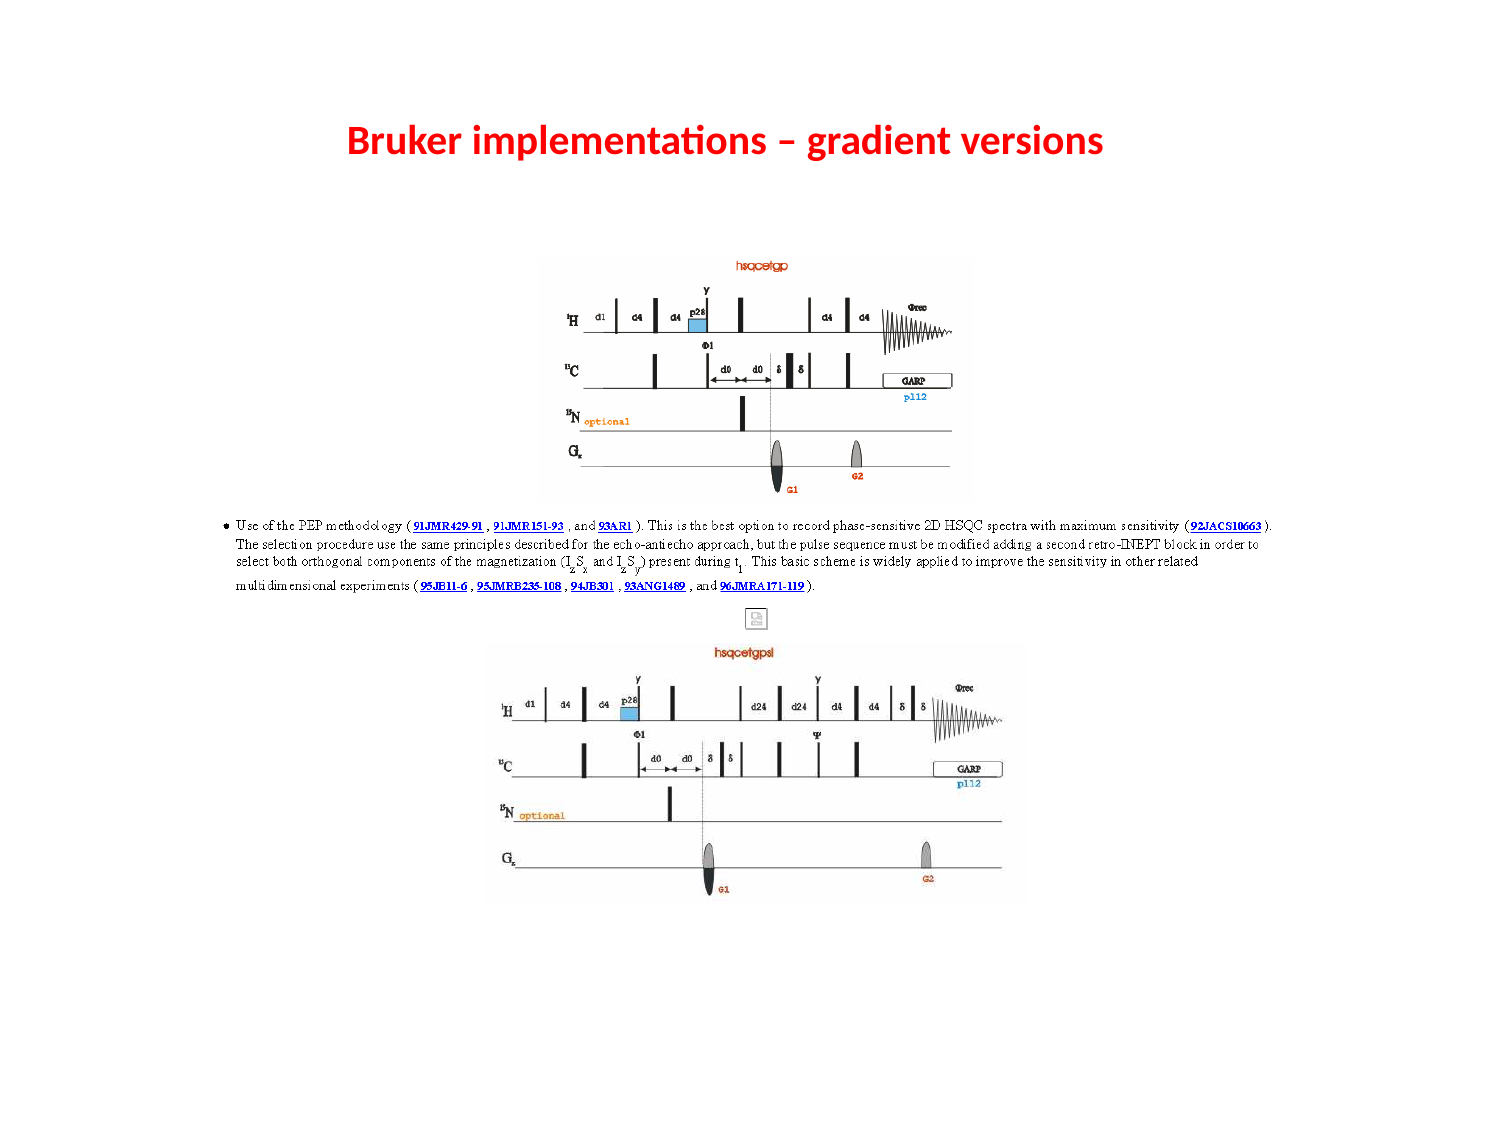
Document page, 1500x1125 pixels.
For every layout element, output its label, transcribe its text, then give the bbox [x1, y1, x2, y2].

picture [201, 255, 1299, 905]
text_box Bruker implementations – gradient versions [152, 105, 1299, 170]
